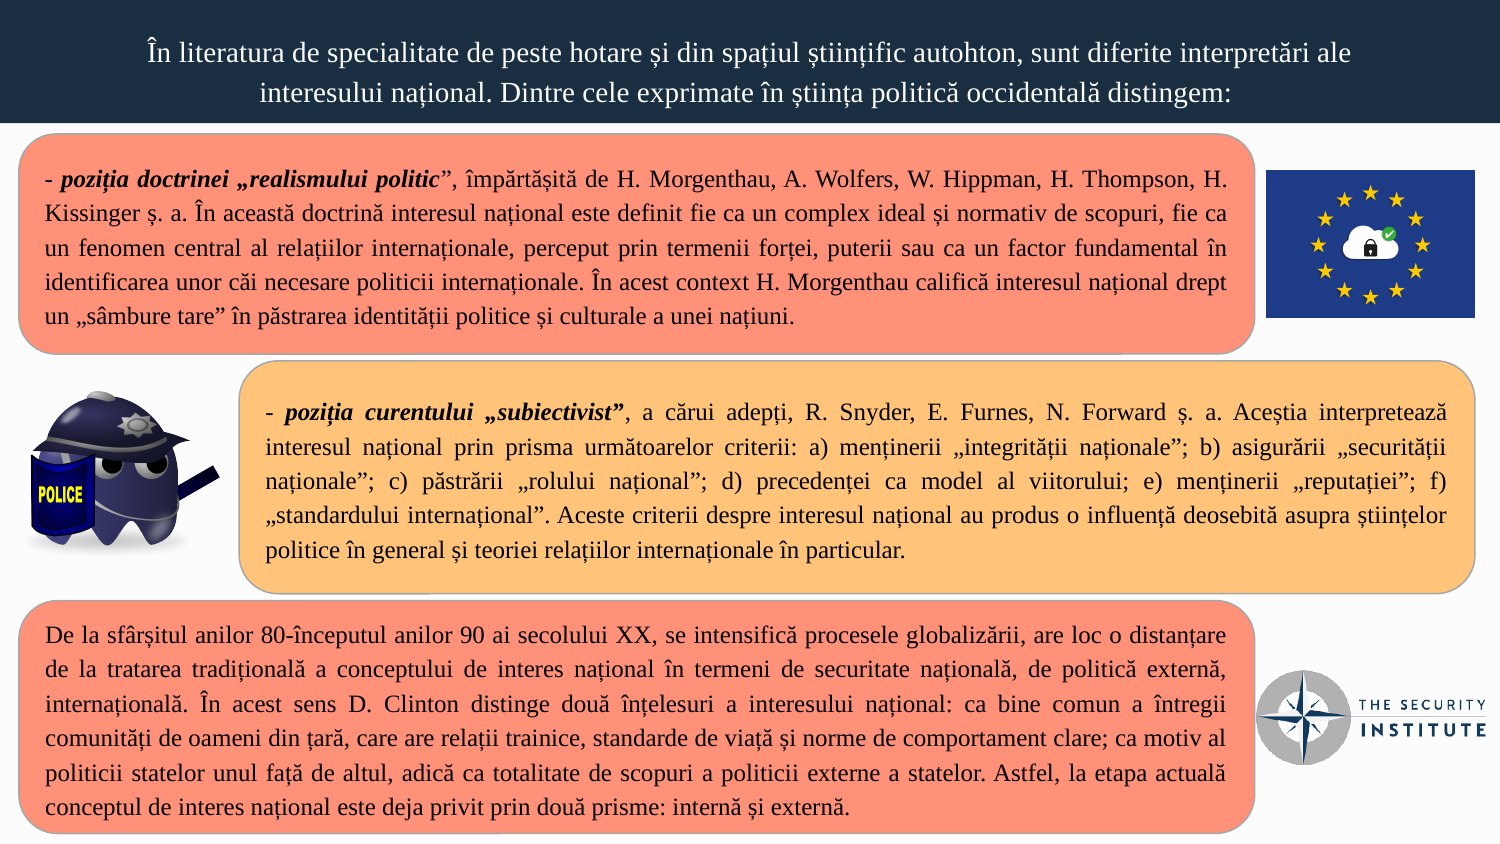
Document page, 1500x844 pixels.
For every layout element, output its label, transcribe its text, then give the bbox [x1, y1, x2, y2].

text_box De la sfârșitul anilor 80-începutul anilor 90 ai secolului XX, se intensifică procesele globalizării, are loc o distanțare de la tratarea tradițională a conceptului de interes național în termeni de securitate națională, de politică externă, internațională. În acest sens D. Clinton distinge două înțelesuri a interesului național: ca bine comun a întregii comunități de oameni din țară, care are relații trainice, standarde de viață și norme de comportament clare; ca motiv al politicii statelor unul față de altul, adică ca totalitate de scopuri a politicii externe a statelor. Astfel, la etapa actuală conceptul de interes național este deja privit prin două prisme: internă și externă. [18, 600, 1255, 834]
picture [1254, 654, 1488, 780]
text_box - poziția curentului „subiectivist”, a cărui adepți, R. Snyder, E. Furnes, N. Forward ș. a. Aceștia interpretează interesul național prin prisma următoarelor criterii: a) menținerii „integrității naționale”; b) asigurării „securității naționale”; c) păstrării „rolului național”; d) precedenței ca model al viitorului; e) menținerii „reputației”; f) „standardului internațional”. Aceste criterii despre interesul național au produs o influență deosebită asupra științelor politice în general și teoriei relațiilor internaționale în particular. [239, 360, 1475, 594]
text_box În literatura de specialitate de peste hotare și din spațiul științific autohton, sunt diferite interpretări ale interesului național. Dintre cele exprimate în știința politică occidentală distingem: [111, 13, 1389, 124]
picture [18, 391, 221, 563]
text_box - poziția doctrinei „realismului politic”, împărtășită de H. Morgenthau, A. Wolfers, W. Hippman, H. Thompson, H. Kissinger ș. a. În această doctrină interesul național este definit fie ca un complex ideal și normativ de scopuri, fie ca un fenomen central al relațiilor internaționale, perceput prin termenii forței, puterii sau ca un factor fundamental în identificarea unor căi necesare politicii internaționale. În acest context H. Morgenthau califică interesul național drept un „sâmbure tare” în păstrarea identității politice și culturale a unei națiuni. [18, 133, 1255, 355]
picture [1266, 170, 1476, 318]
